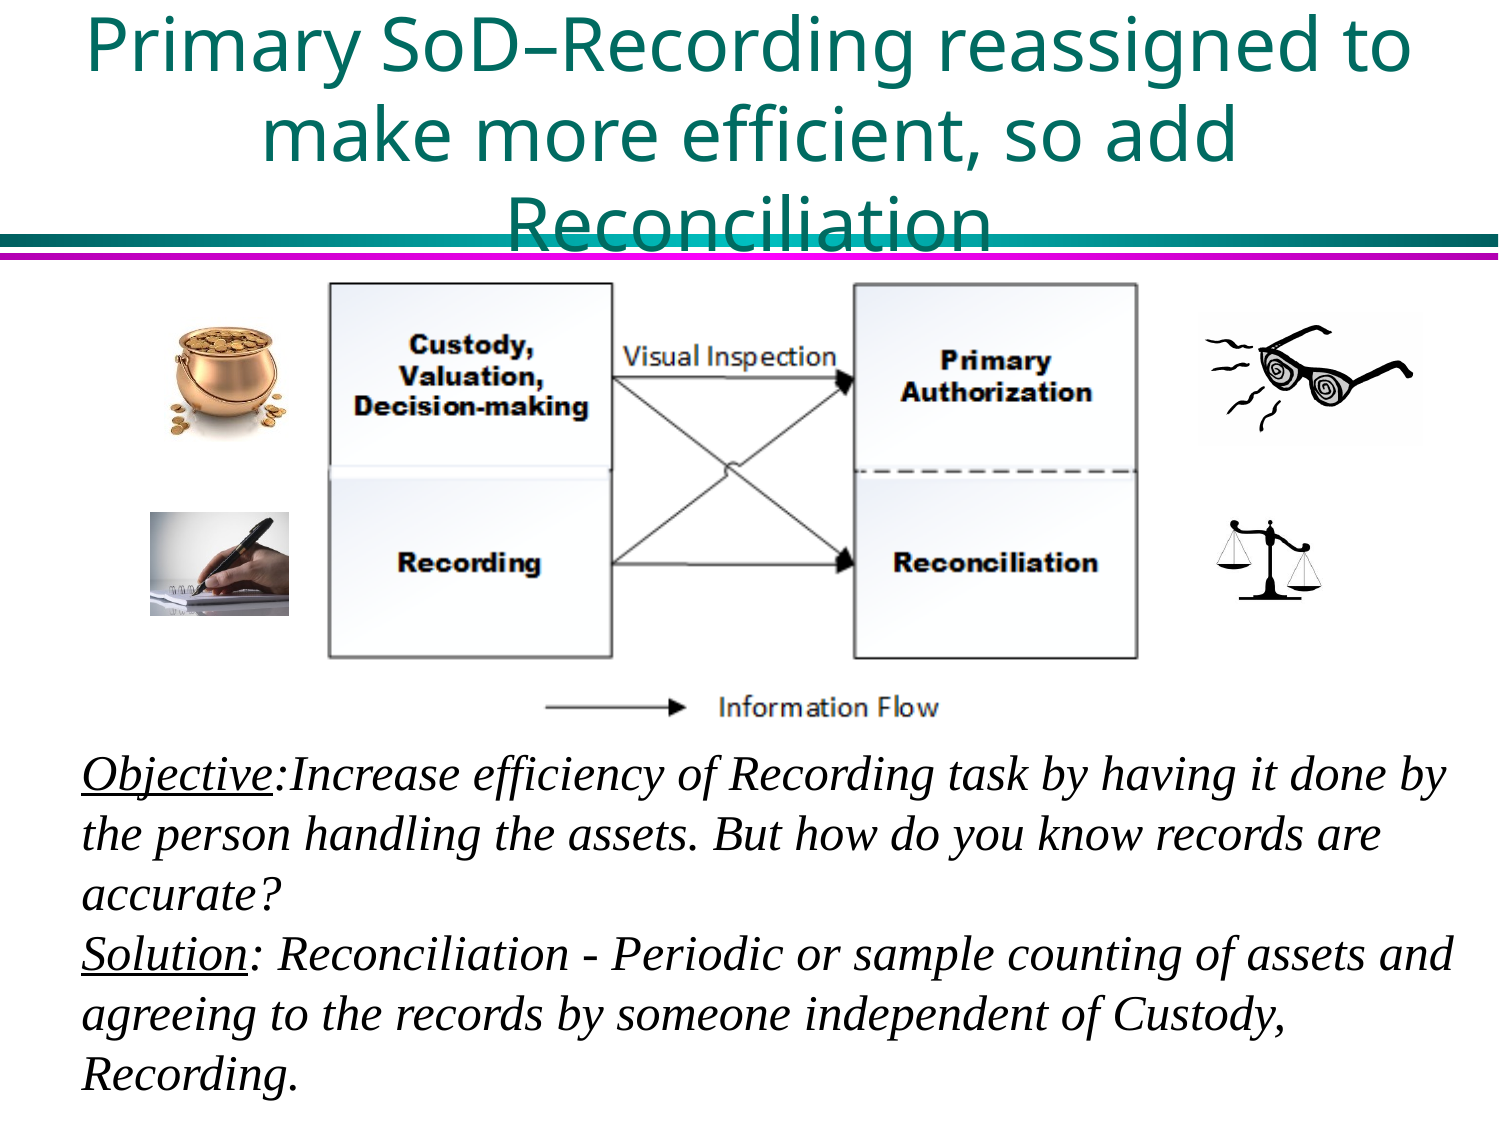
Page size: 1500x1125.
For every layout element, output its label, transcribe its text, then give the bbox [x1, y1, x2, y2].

picture [324, 281, 1144, 744]
picture [1200, 511, 1333, 614]
title Primary SoD–Recording reassigned to make more efficient, so add Reconciliation [0, 36, 1500, 226]
picture [1198, 312, 1423, 446]
text_box Objective:Increase efficiency of Recording task by having it done by the person handling the assets. But how do you know records are accurate? Solution: Reconciliation - Periodic or sample counting of assets and agreeing to the records by someone independent of Custody, Recording. [66, 732, 1482, 1108]
picture [163, 316, 289, 442]
picture [149, 511, 289, 616]
